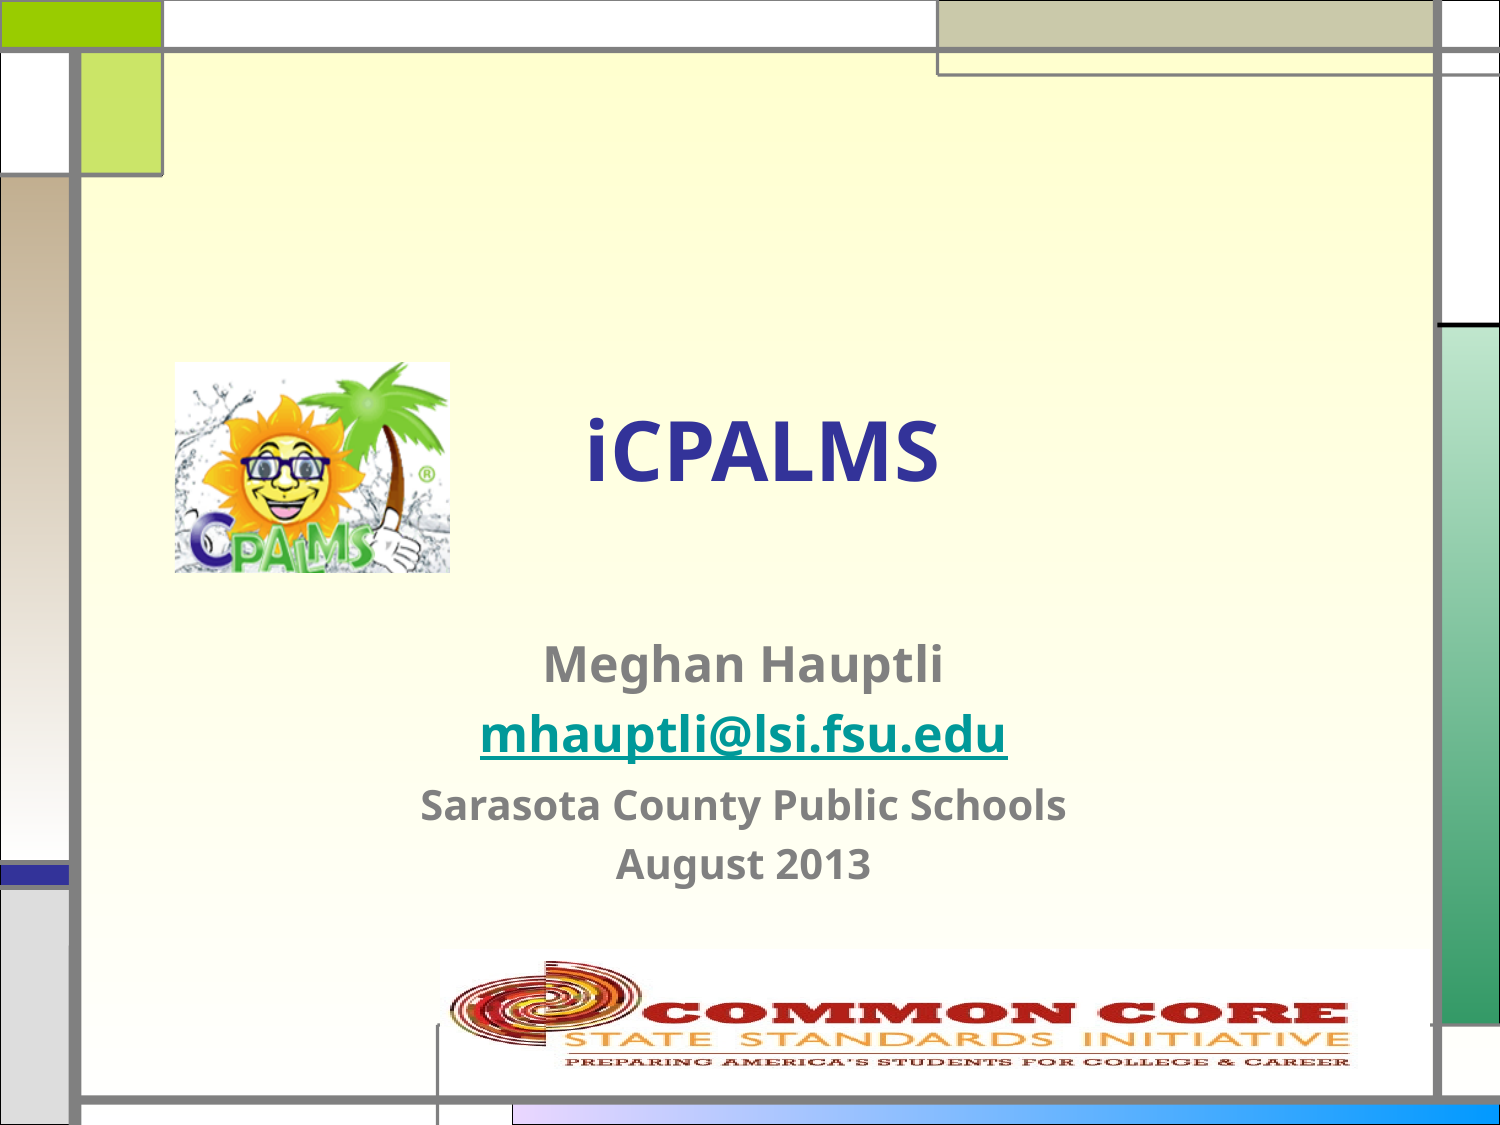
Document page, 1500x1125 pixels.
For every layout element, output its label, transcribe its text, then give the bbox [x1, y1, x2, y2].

picture [174, 362, 451, 573]
title iCPALMS [237, 112, 1288, 684]
subtitle Meghan Hauptli mhauptli@lsi.fsu.edu Sarasota County Public Schools August 2013 [212, 624, 1276, 913]
picture [439, 949, 1431, 1091]
